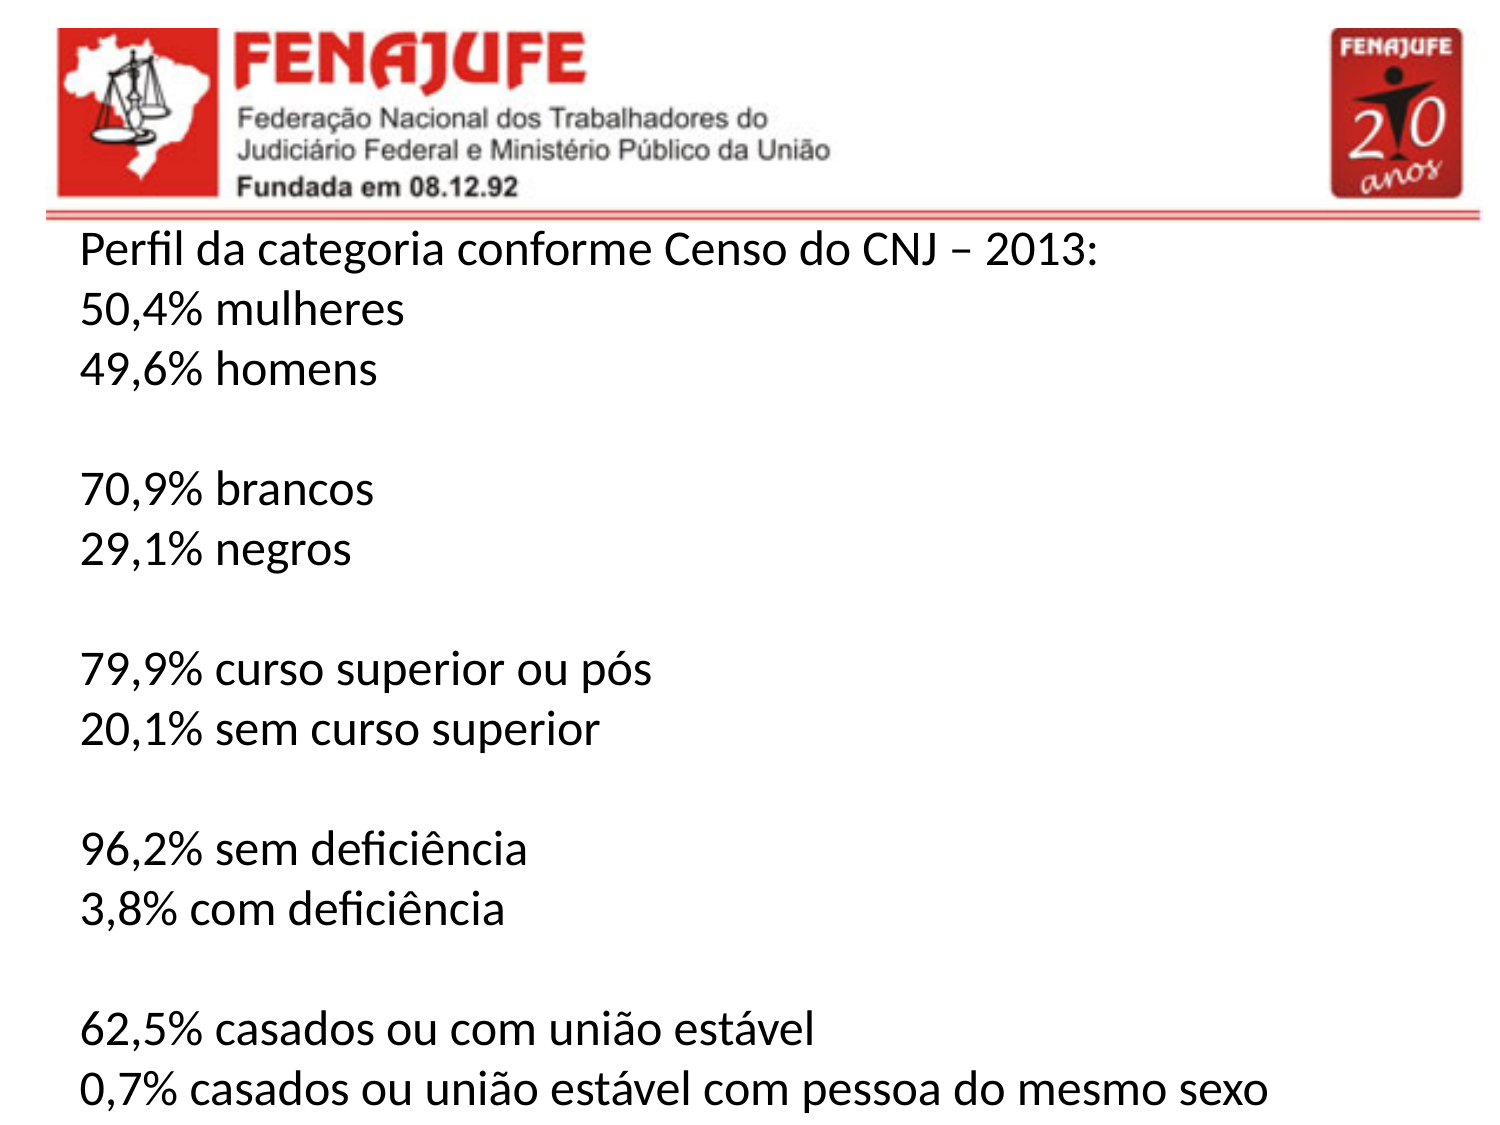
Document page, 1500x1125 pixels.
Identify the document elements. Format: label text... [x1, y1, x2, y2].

picture [46, 28, 1483, 223]
text_box Perfil da categoria conforme Censo do CNJ – 2013: 50,4% mulheres 49,6% homens 70,9% brancos 29,1% negros 79,9% curso superior ou pós 20,1% sem curso superior 96,2% sem deficiência 3,8% com deficiência 62,5% casados ou com união estável 0,7% casados ou união estável com pessoa do mesmo sexo [64, 231, 1453, 1125]
